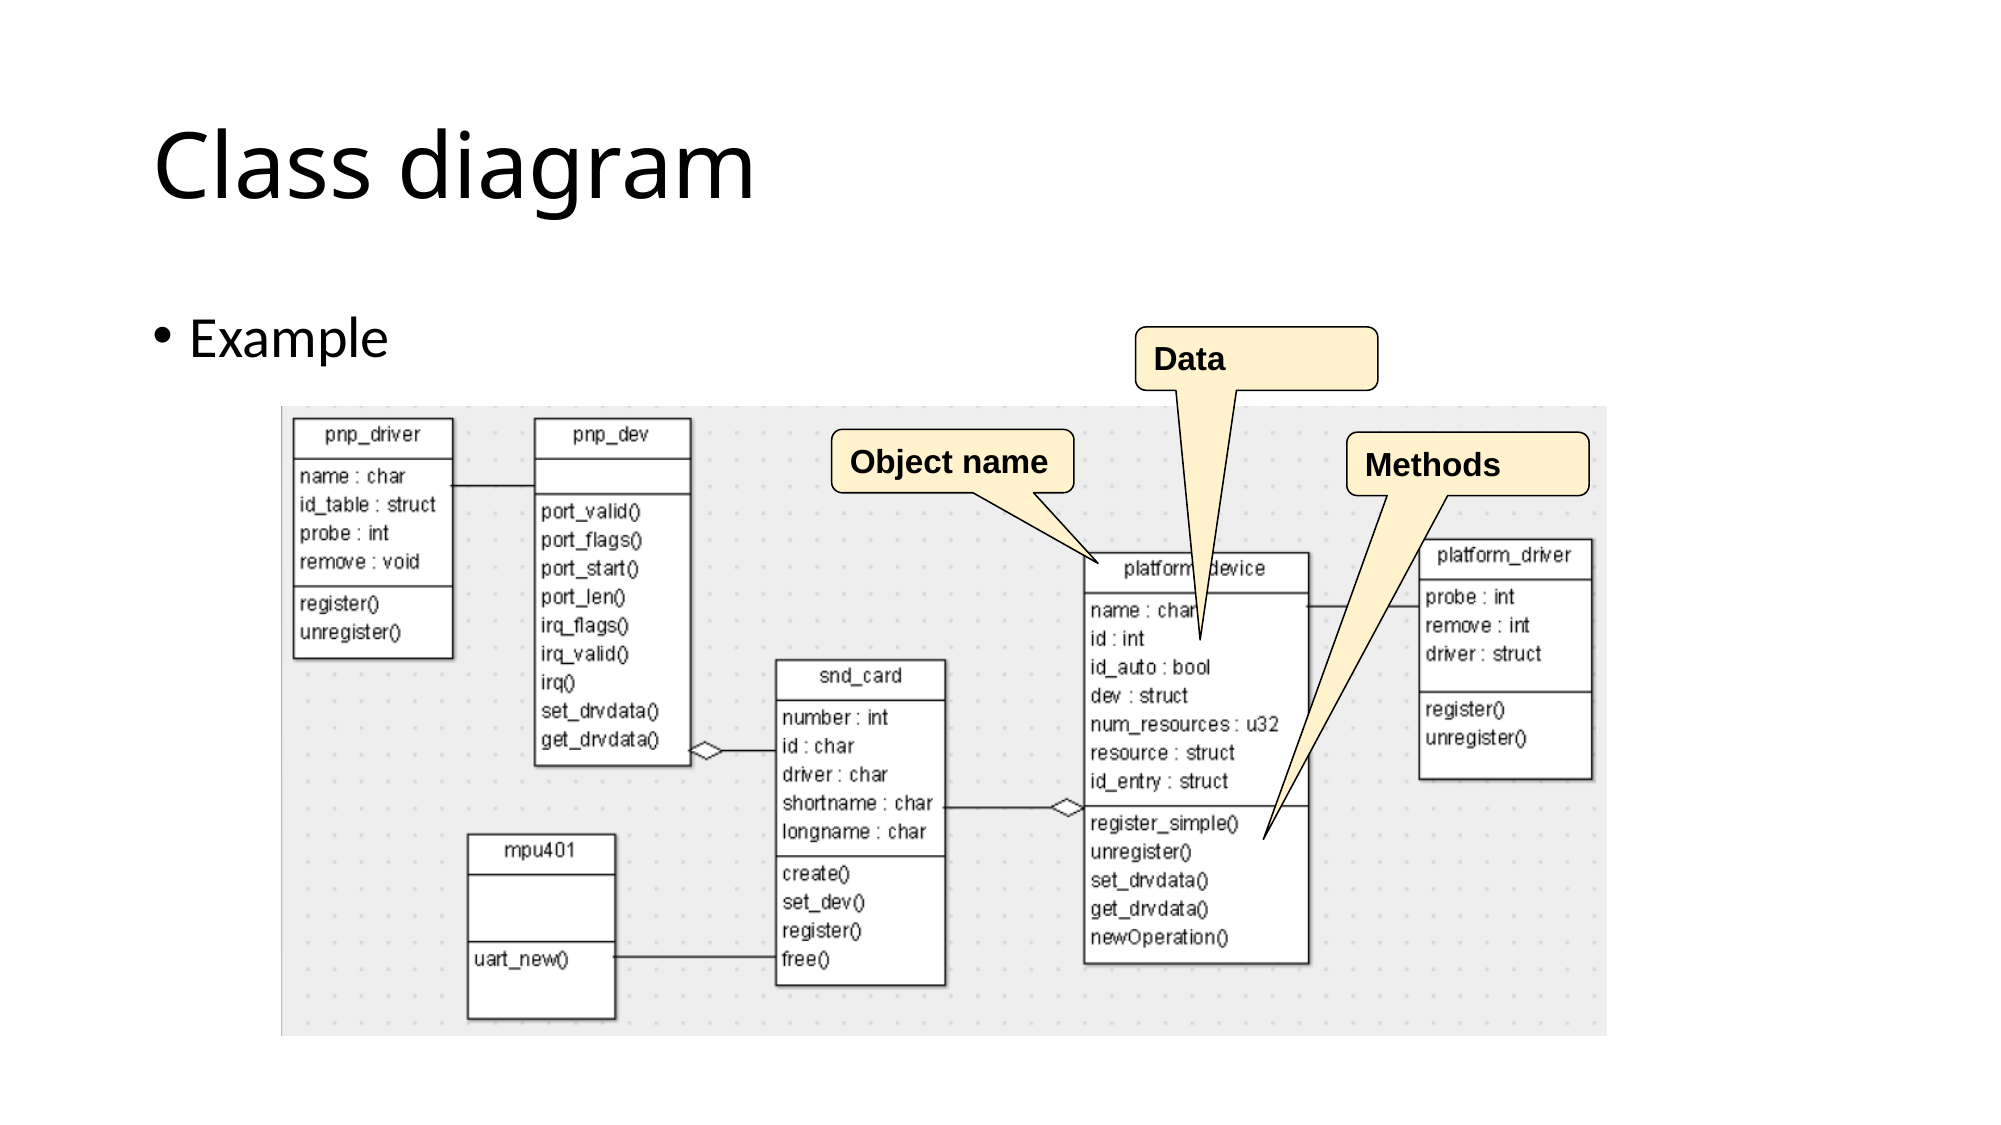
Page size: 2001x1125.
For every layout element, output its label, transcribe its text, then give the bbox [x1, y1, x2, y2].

title Class diagram [137, 59, 1863, 278]
picture [281, 406, 1607, 1036]
list Example [137, 299, 1863, 1014]
text_box Data [1135, 326, 1378, 406]
